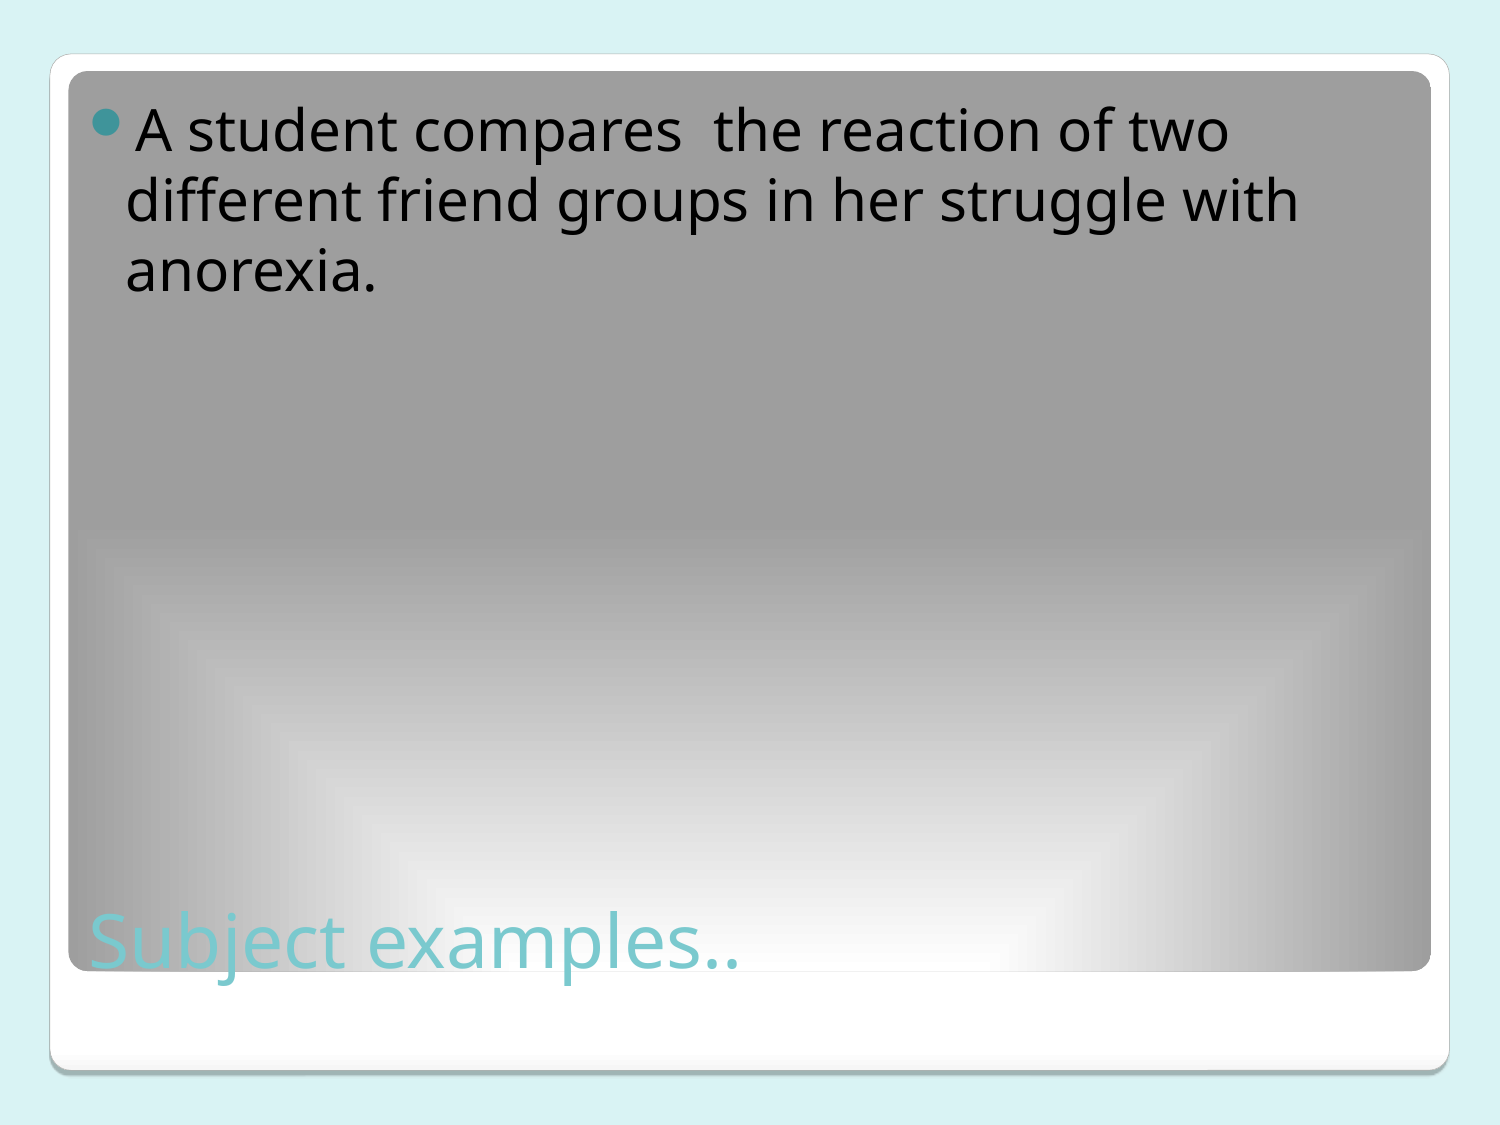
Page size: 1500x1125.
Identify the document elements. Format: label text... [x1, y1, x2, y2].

title Subject examples.. [81, 797, 1426, 991]
list A student compares the reaction of two different friend groups in her struggle with anorexia. [81, 86, 1426, 797]
text_box [68, 70, 1432, 970]
text_box [49, 53, 1450, 1071]
